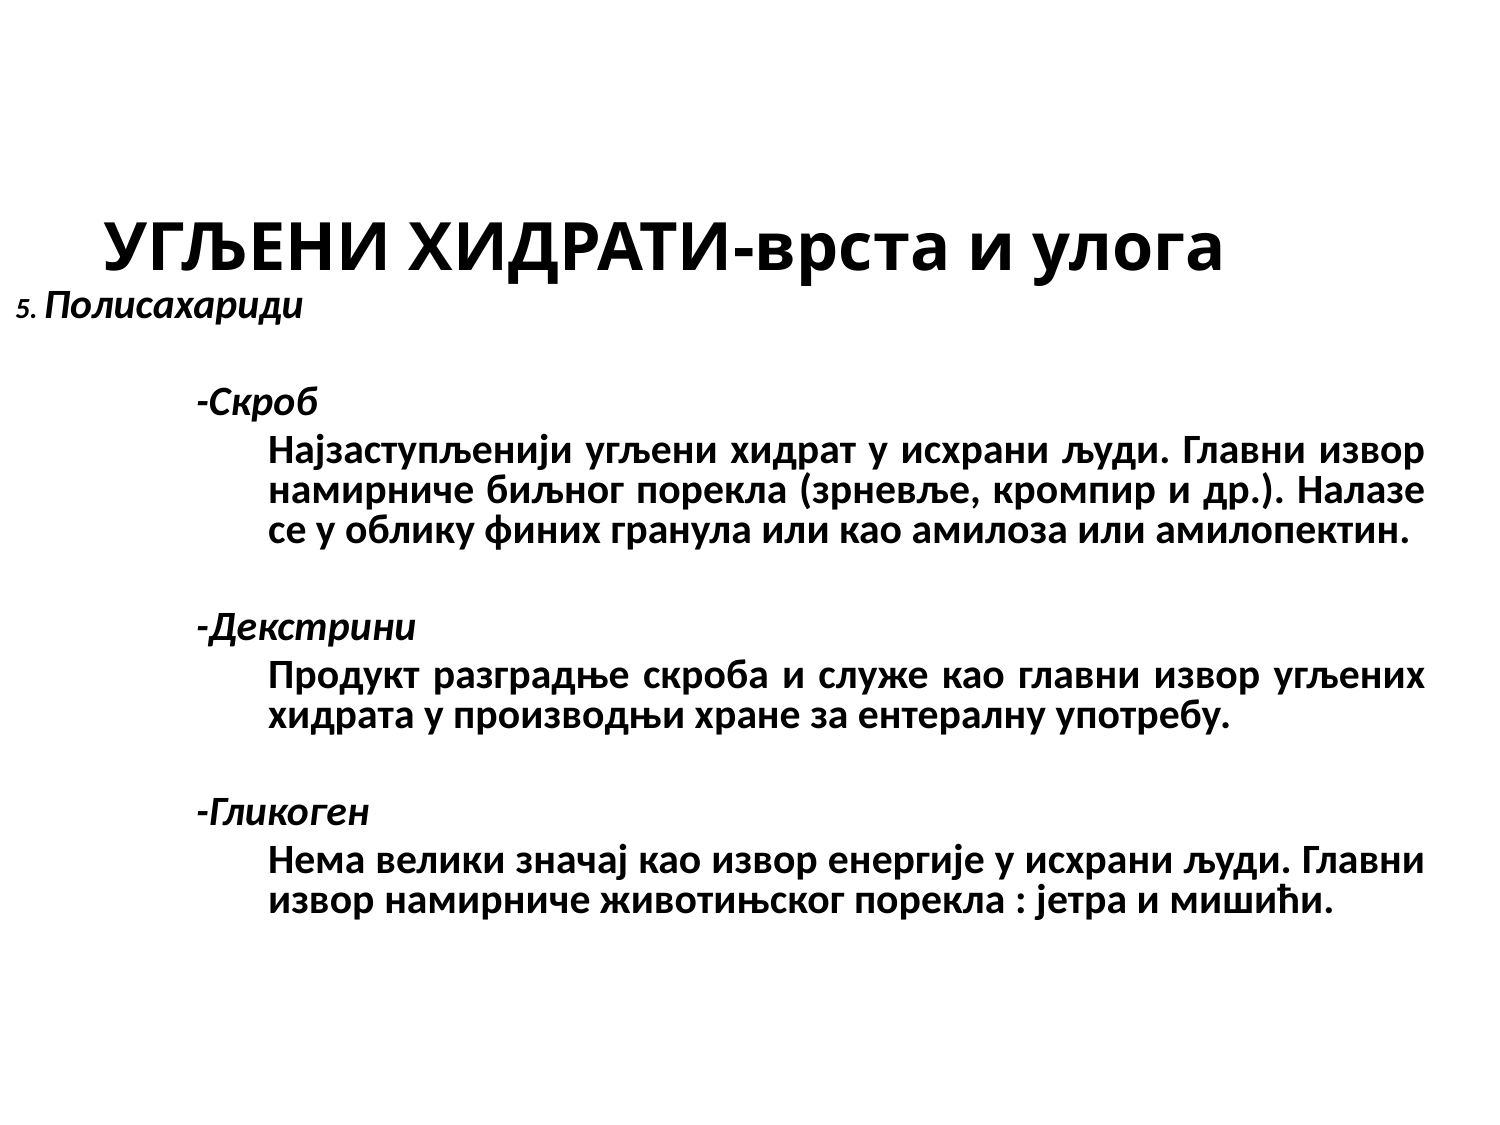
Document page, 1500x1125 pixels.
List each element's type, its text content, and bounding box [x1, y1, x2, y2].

text_box УГЉЕНИ ХИДРАТИ-врста и улога [88, 196, 1400, 291]
subtitle 5. Полисахариди -Скроб Најзаступљенији угљени хидрат у исхрани људи. Главни извор намирниче биљног порекла (зрневље, кромпир и др.). Налазе се у облику финих гранула или као амилоза или амилопектин. -Декстрини Продукт разградње скроба и служе као главни извор угљених хидрата у производњи хране за ентералну употребу. -Гликоген Нема велики значај као извор енергије у исхрани људи. Главни извор намирниче животињског порекла : јетра и мишићи. [0, 278, 1442, 1071]
